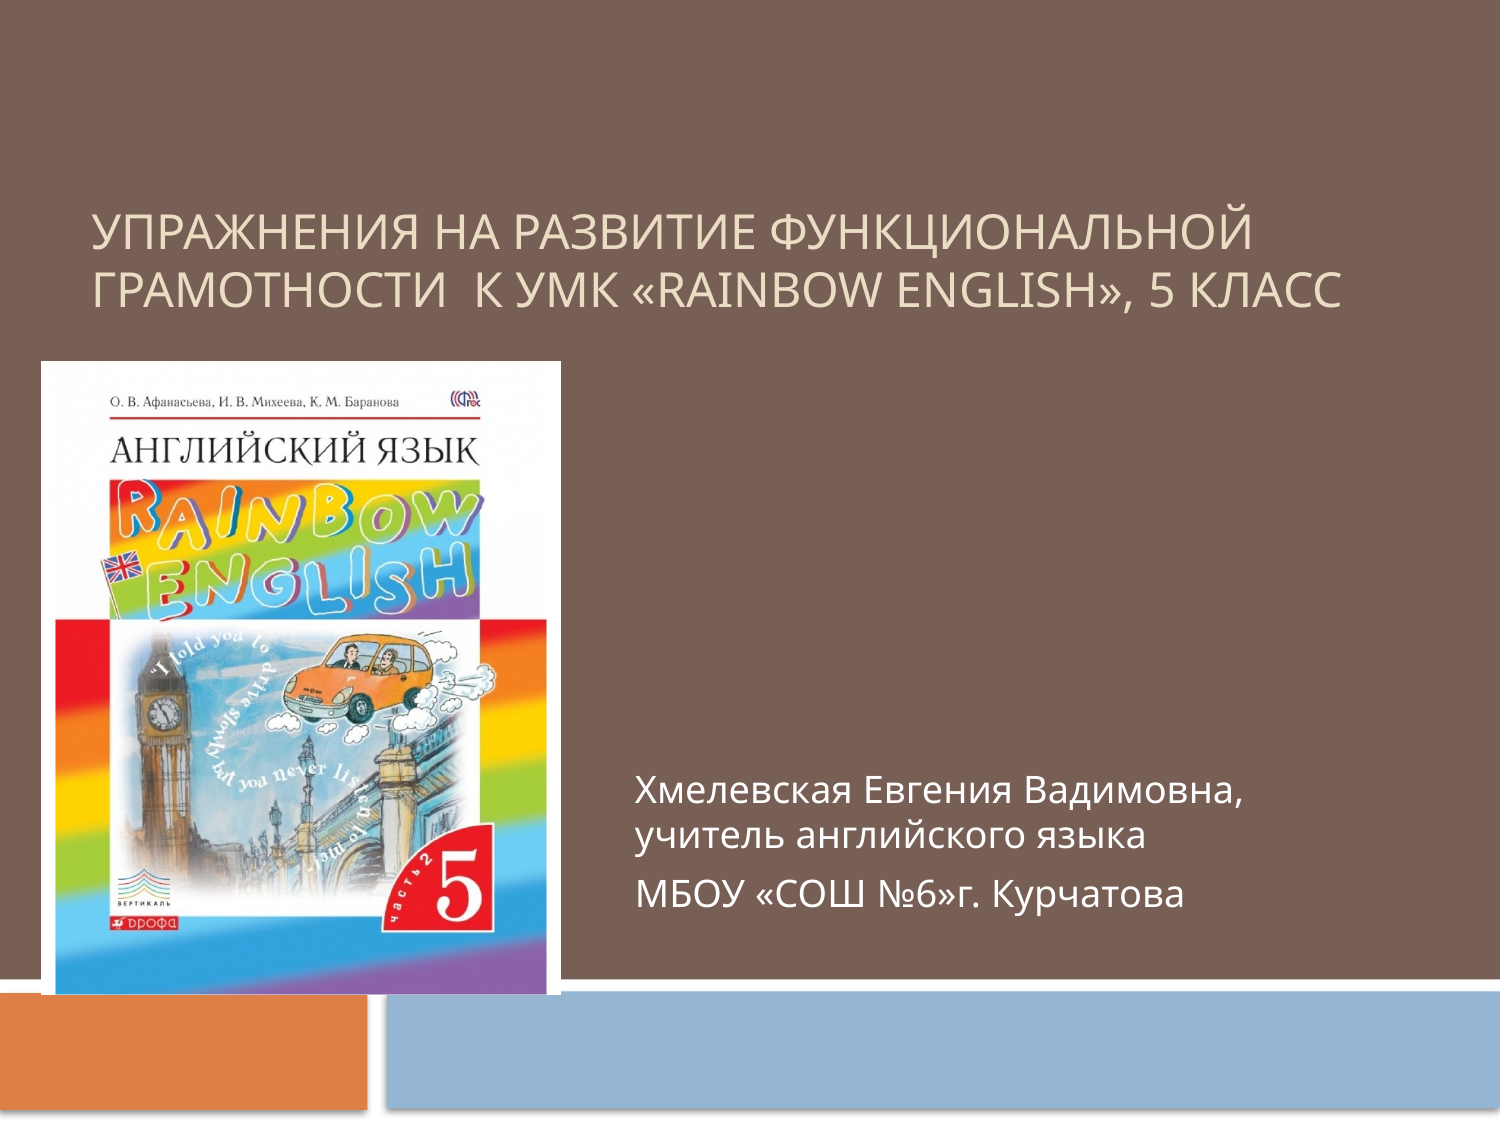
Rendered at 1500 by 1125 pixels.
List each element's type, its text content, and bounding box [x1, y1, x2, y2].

picture [40, 361, 562, 996]
title Упражнения на развитие функциональной грамотности к УМК «Rainbow English», 5 класс Ex.4, p. 76 [76, 66, 1388, 528]
subtitle Хмелевская Евгения Вадимовна, учитель английского языка МБОУ «СОШ №6»г. Курчатова [620, 637, 1275, 925]
